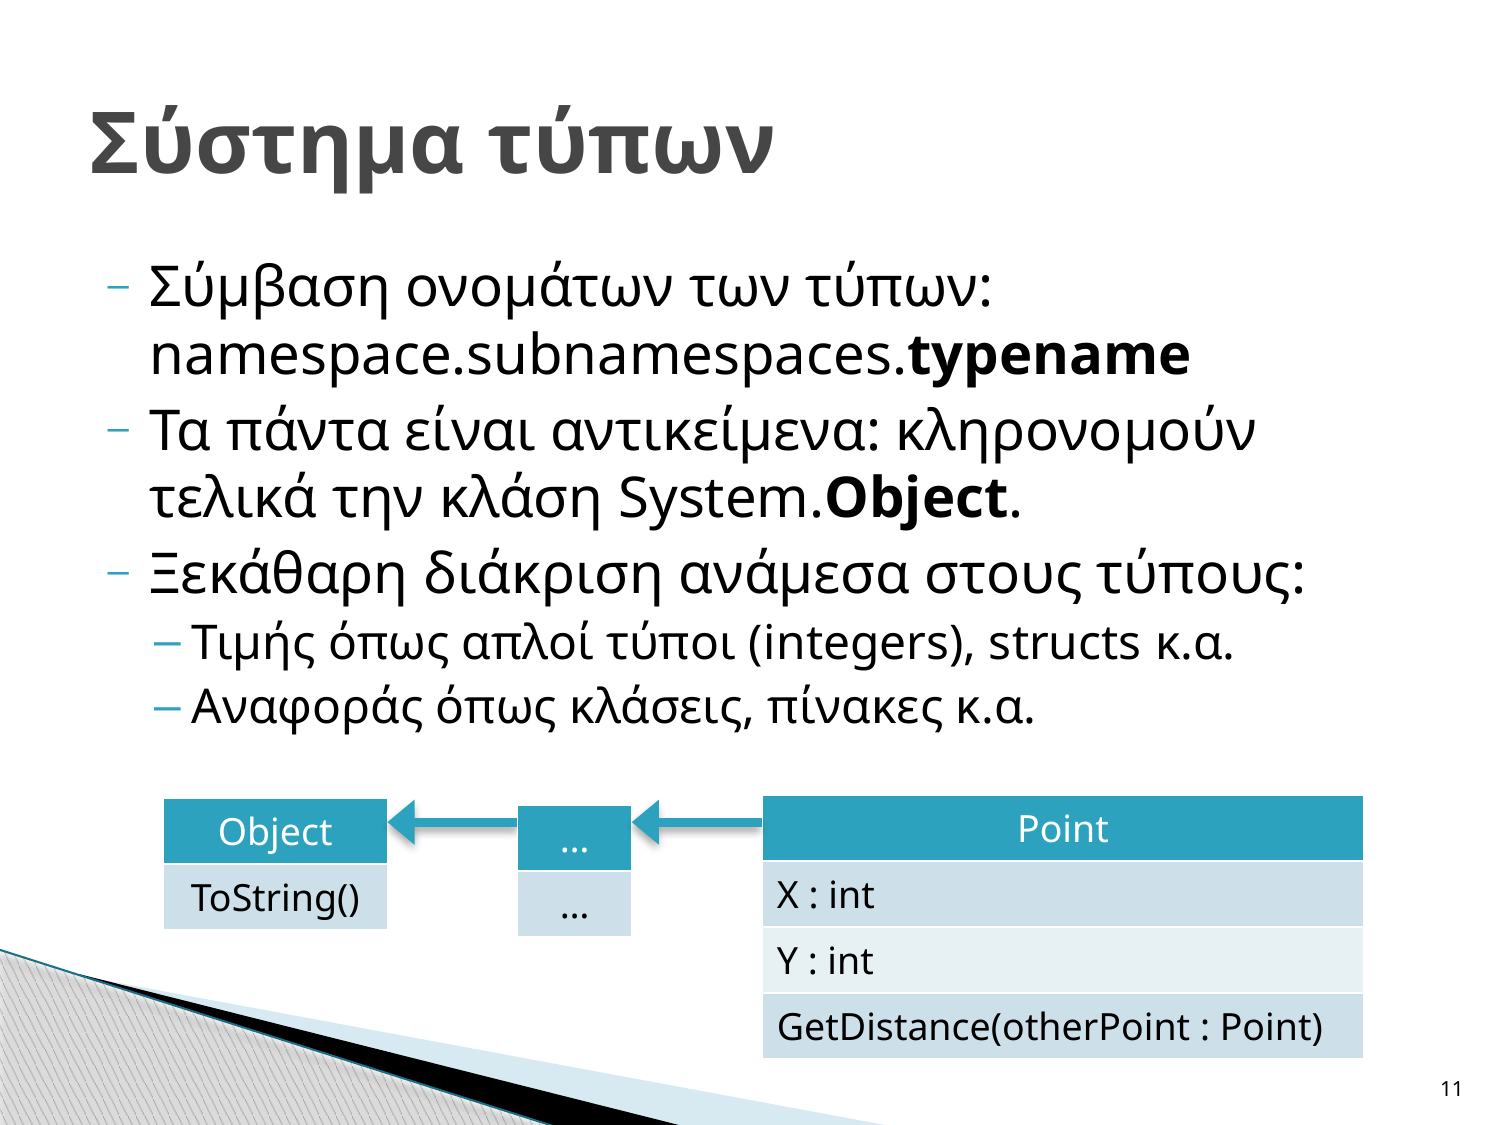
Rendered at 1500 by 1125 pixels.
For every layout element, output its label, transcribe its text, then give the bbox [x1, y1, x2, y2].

list Σύμβαση ονομάτων των τύπων: namespace.subnamespaces.typename Τα πάντα είναι αντικείμενα: κληρονομούν τελικά την κλάση System.Object. Ξεκάθαρη διάκριση ανάμεσα στους τύπους: Τιμής όπως απλοί τύποι (integers), structs κ.α. Αναφοράς όπως κλάσεις, πίνακες κ.α. [75, 243, 1425, 986]
table_header Object [164, 799, 387, 863]
table_cell ToString() [164, 865, 387, 929]
table_cell X : int [763, 862, 1363, 926]
table_cell GetDistance(otherPoint : Point) [763, 994, 1363, 1058]
table_cell … [518, 872, 631, 936]
slide_number 11 [1418, 1051, 1479, 1112]
title Σύστημα τύπων [75, 45, 1425, 233]
table_cell Y : int [763, 928, 1363, 992]
table_header … [518, 806, 631, 870]
table_header Point [763, 796, 1363, 860]
